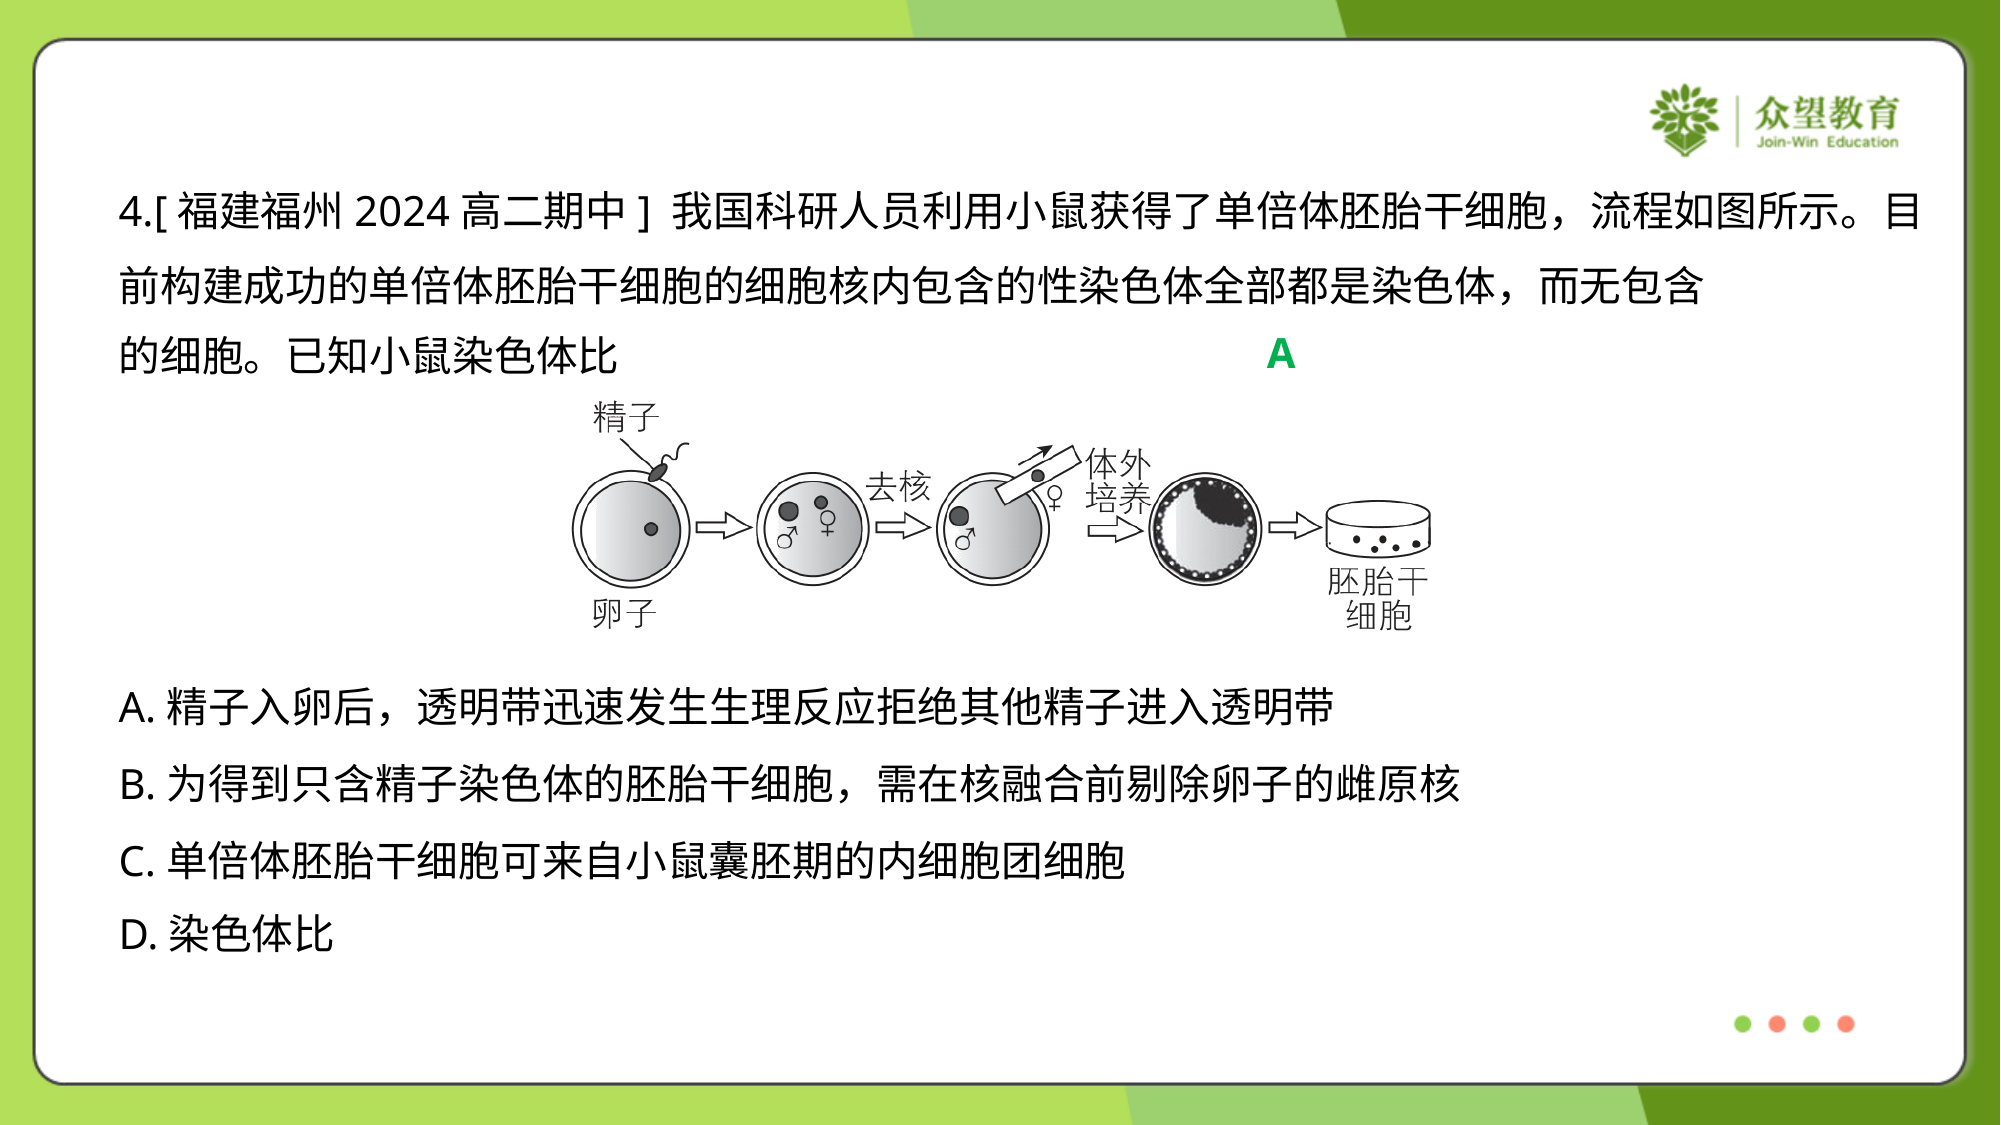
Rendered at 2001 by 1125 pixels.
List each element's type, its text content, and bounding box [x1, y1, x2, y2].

text_box A [1250, 306, 1312, 371]
picture [0, 0, 2000, 1125]
